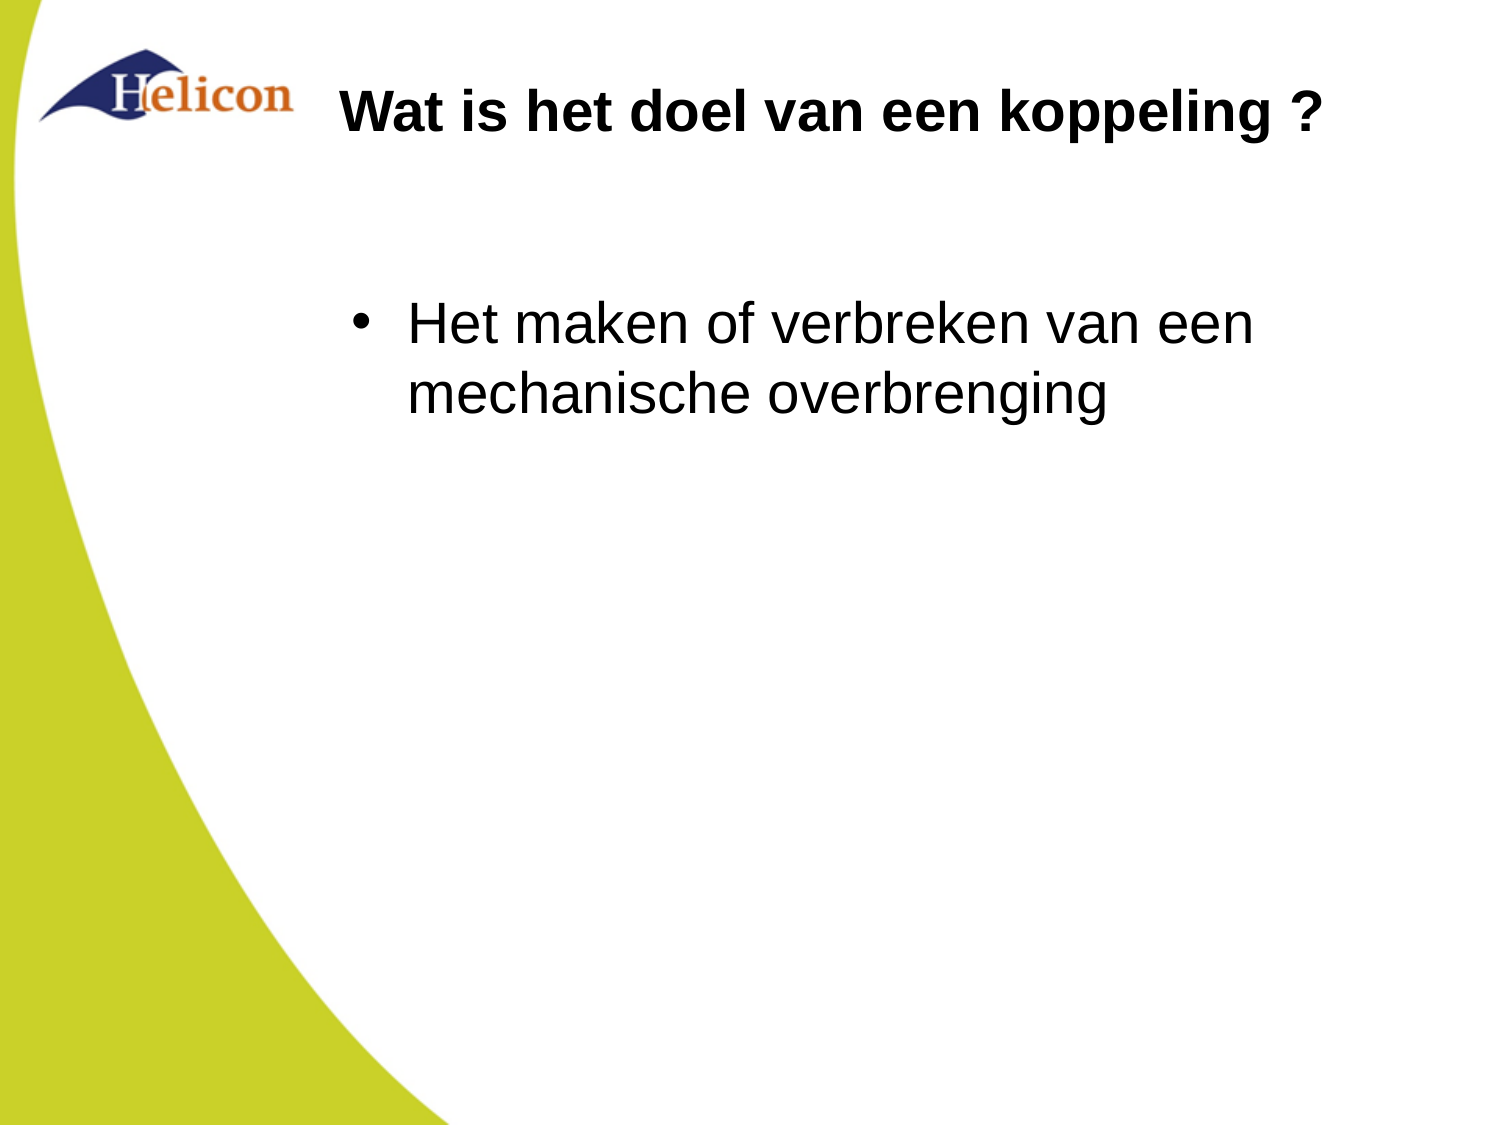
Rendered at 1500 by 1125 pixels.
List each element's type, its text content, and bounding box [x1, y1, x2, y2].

list Het maken of verbreken van een mechanische overbrenging [336, 196, 1425, 1005]
picture [0, 0, 1500, 1125]
title Wat is het doel van een koppeling ? [324, 54, 1415, 161]
